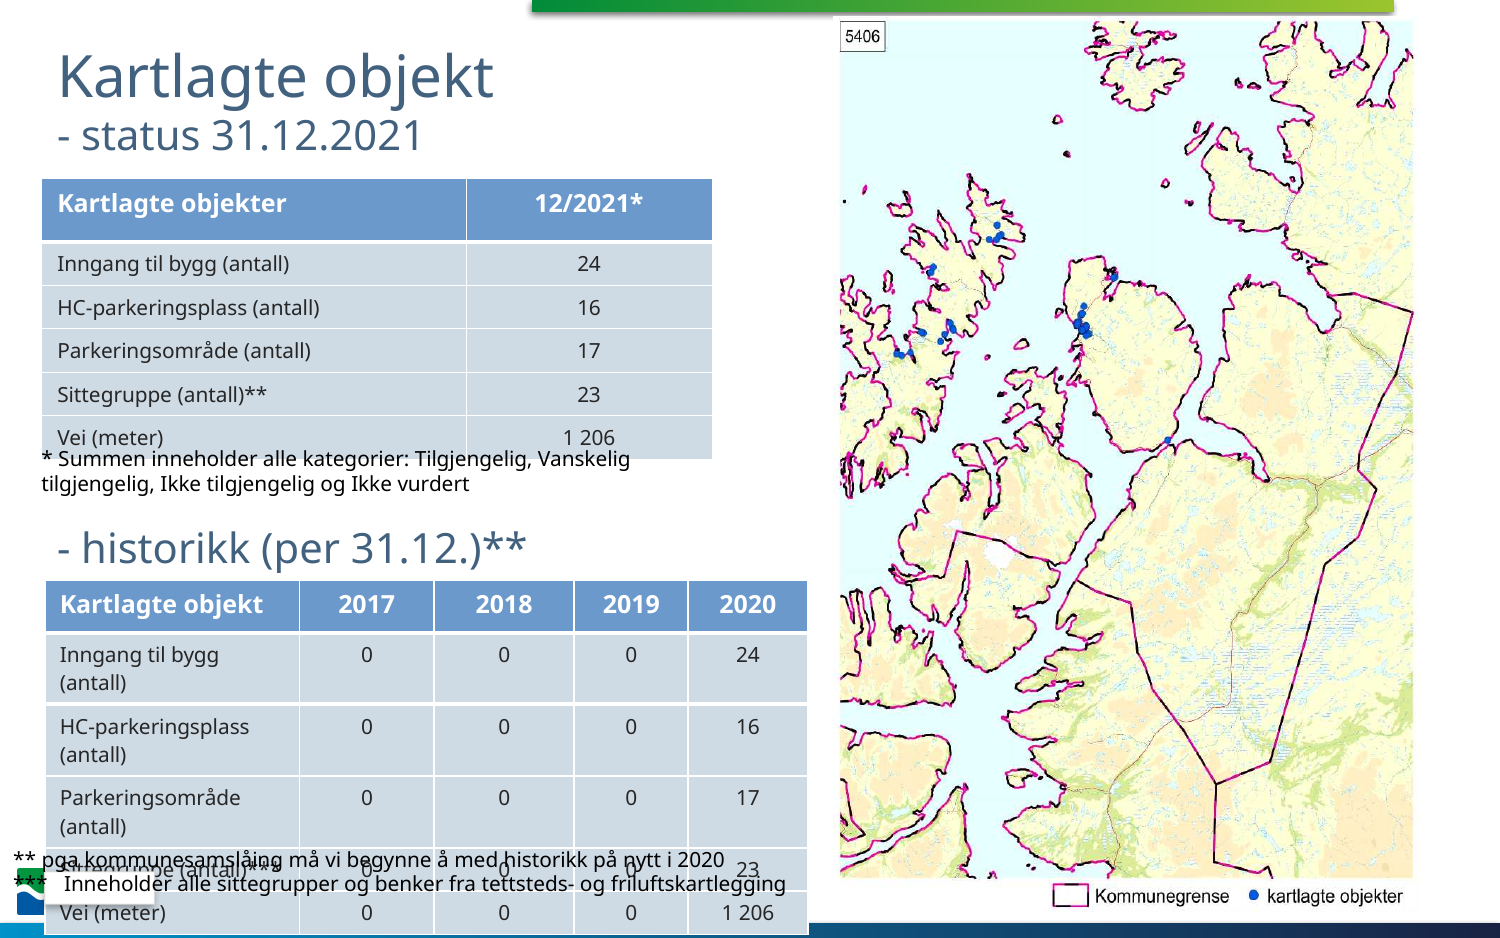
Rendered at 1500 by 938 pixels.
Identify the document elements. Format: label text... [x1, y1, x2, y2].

table_cell Parkeringsområde (antall) [46, 777, 299, 838]
table_cell 0 [435, 904, 573, 934]
table_cell 0 [300, 706, 433, 775]
table_cell 24 [467, 244, 712, 285]
table_cell Inngang til bygg (antall) [46, 635, 299, 702]
table_cell 0 [300, 904, 433, 934]
table_cell Inngang til bygg (antall) [42, 244, 466, 285]
table_cell 0 [435, 706, 573, 775]
table_cell 1 206 [689, 892, 807, 934]
picture [833, 16, 1419, 913]
table_cell HC-parkeringsplass (antall) [42, 286, 466, 328]
table_cell Vei (meter) [42, 416, 466, 438]
table_cell 24 [689, 635, 807, 702]
table_cell 16 [689, 706, 807, 775]
table_cell Vei (meter) [46, 904, 299, 934]
table_header 12/2021* [467, 179, 712, 240]
table_cell 0 [575, 635, 687, 702]
table_cell 0 [575, 904, 687, 934]
table_cell 0 [300, 777, 433, 838]
table_header 2020 [689, 581, 807, 631]
table_cell 23 [802, 849, 807, 890]
table_cell Parkeringsområde (antall) [42, 329, 466, 372]
table_cell 16 [467, 286, 712, 328]
table_cell 1 206 [467, 416, 712, 459]
table_cell 0 [300, 635, 433, 702]
text_box - historikk (per 31.12.)** [42, 496, 828, 580]
table_cell 0 [435, 777, 573, 838]
table_cell Sittegruppe (antall)** [42, 373, 466, 415]
table_cell 0 [435, 635, 573, 702]
table_cell 17 [689, 777, 807, 847]
table_cell HC-parkeringsplass (antall) [46, 706, 299, 775]
text_box Kartlagte objekt - status 31.12.2021 [42, 24, 828, 167]
table_header Kartlagte objekter [42, 179, 466, 240]
table_header 2019 [575, 581, 687, 631]
table_cell 0 [575, 706, 687, 775]
text_box * Summen inneholder alle kategorier: Tilgjengelig, Vanskelig tilgjengelig, Ikke tilgjengelig og Ikke vurdert [26, 438, 711, 504]
table_cell 17 [467, 329, 712, 372]
table_cell 0 [575, 777, 687, 838]
table_cell 23 [467, 373, 712, 415]
table_header 2018 [435, 581, 573, 631]
table_header Kartlagte objekt [46, 581, 299, 631]
text_box ** pga kommunesamslåing må vi begynne å med historikk på nytt i 2020 *** Inneholder alle sittegrupper og benker fra tettsteds- og friluftskartlegging [0, 838, 802, 904]
table_header 2017 [300, 581, 433, 631]
